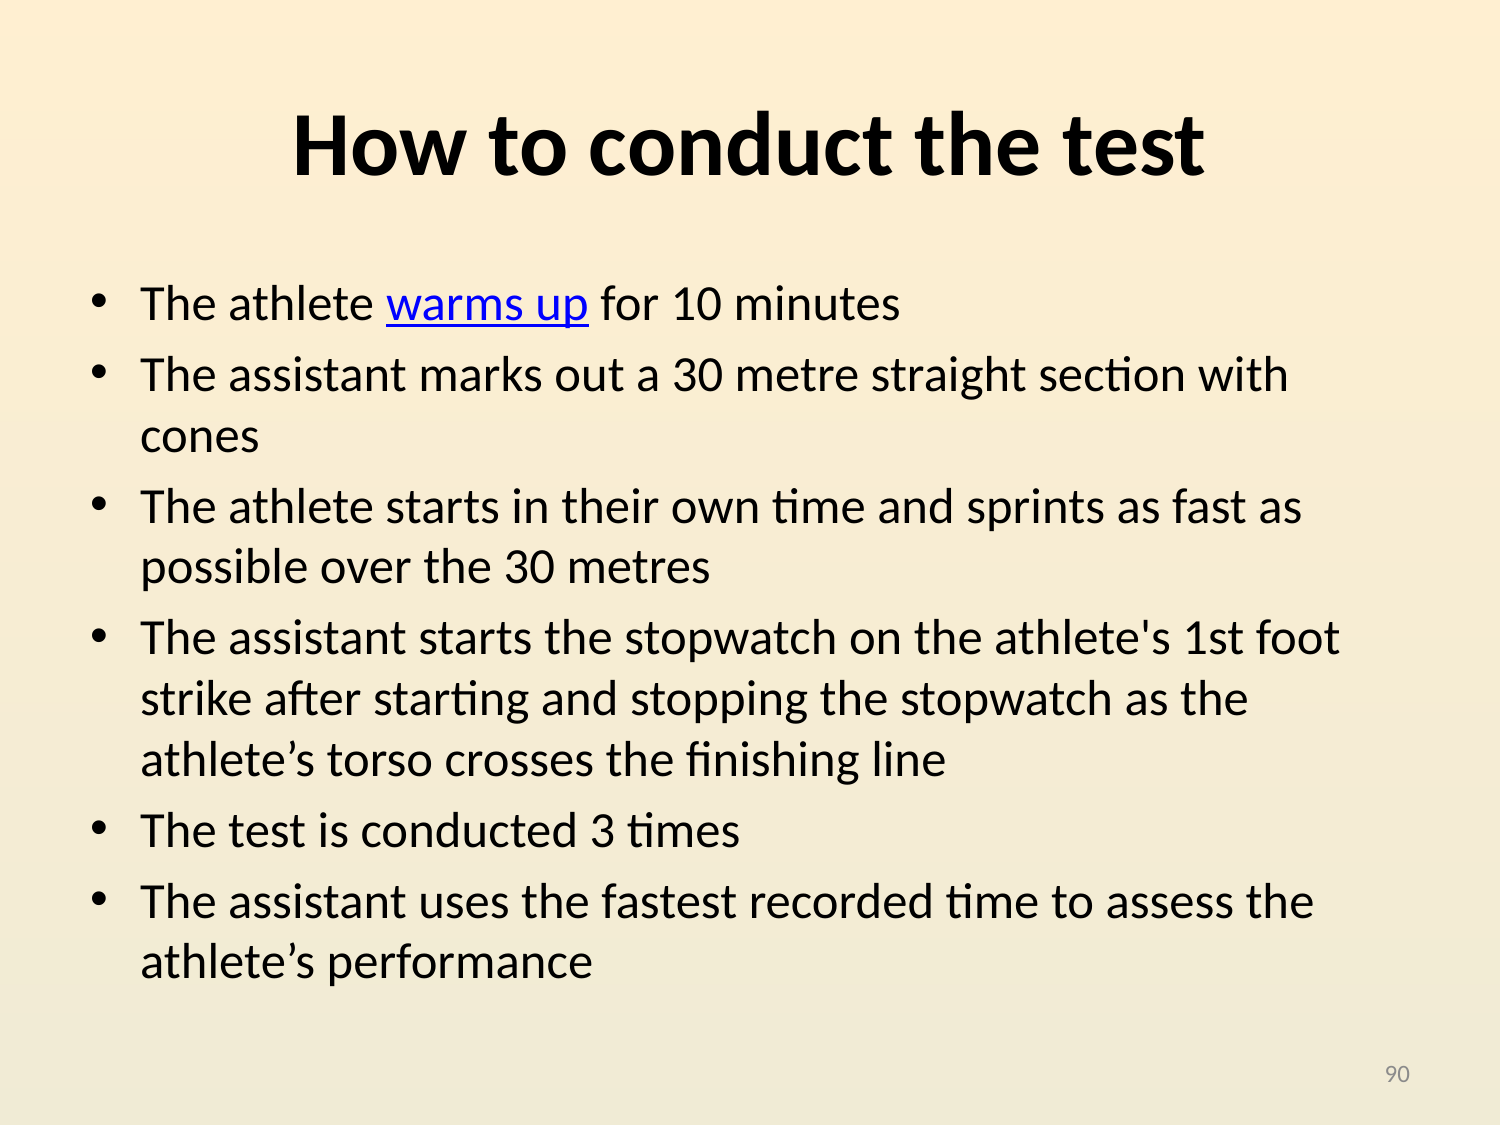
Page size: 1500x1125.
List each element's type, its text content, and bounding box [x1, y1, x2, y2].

list The athlete warms up for 10 minutes The assistant marks out a 30 metre straight section with cones The athlete starts in their own time and sprints as fast as possible over the 30 metres The assistant starts the stopwatch on the athlete's 1st foot strike after starting and stopping the stopwatch as the athlete’s torso crosses the finishing line The test is conducted 3 times The assistant uses the fastest recorded time to assess the athlete’s performance [75, 262, 1425, 1005]
slide_number 90 [1074, 1042, 1425, 1103]
title How to conduct the test [75, 45, 1425, 233]
